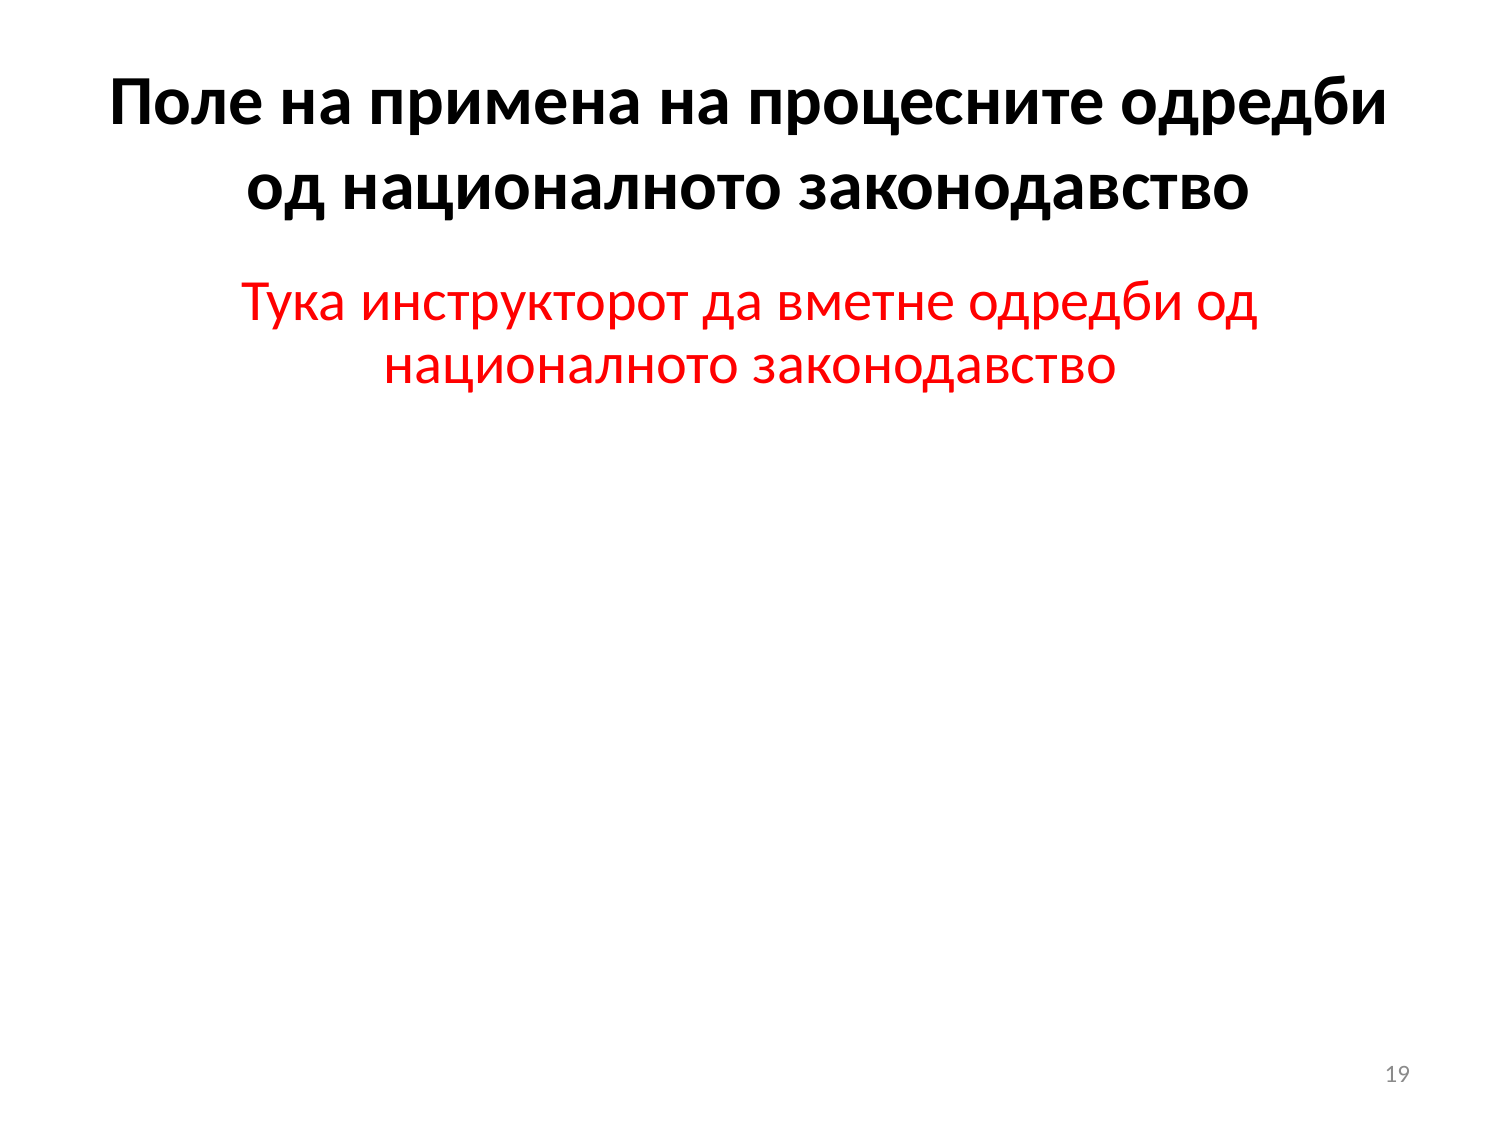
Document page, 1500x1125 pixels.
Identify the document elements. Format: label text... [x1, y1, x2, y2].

list Тука инструкторот да вметне одредби од националното законодавство [75, 262, 1425, 1005]
title Поле на примена на процесните одредби од националното законодавство [75, 45, 1425, 233]
slide_number 19 [1074, 1042, 1425, 1103]
